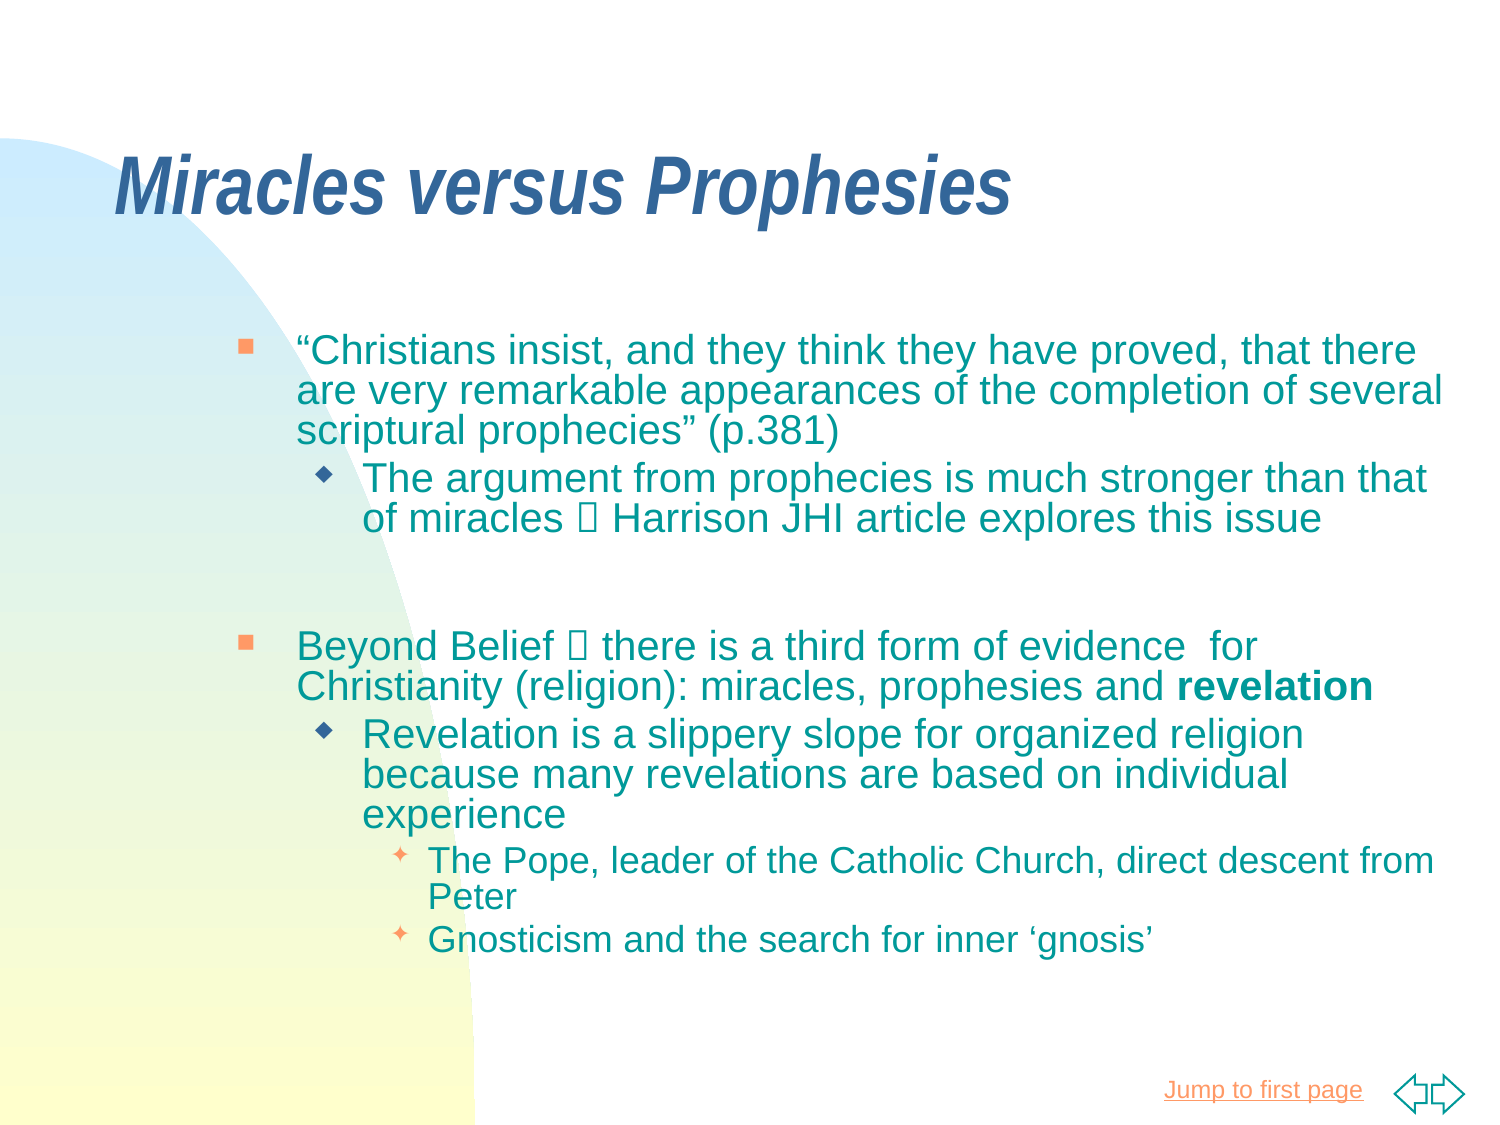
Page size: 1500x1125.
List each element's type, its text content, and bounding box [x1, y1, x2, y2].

list “Christians insist, and they think they have proved, that there are very remarkable appearances of the completion of several scriptural prophecies” (p.381) The argument from prophecies is much stronger than that of miracles  Harrison JHI article explores this issue Beyond Belief  there is a third form of evidence for Christianity (religion): miracles, prophesies and revelation Revelation is a slippery slope for organized religion because many revelations are based on individual experience The Pope, leader of the Catholic Church, direct descent from Peter Gnosticism and the search for inner ‘gnosis’ [224, 324, 1463, 1001]
title Miracles versus Prophesies [99, 99, 1463, 288]
